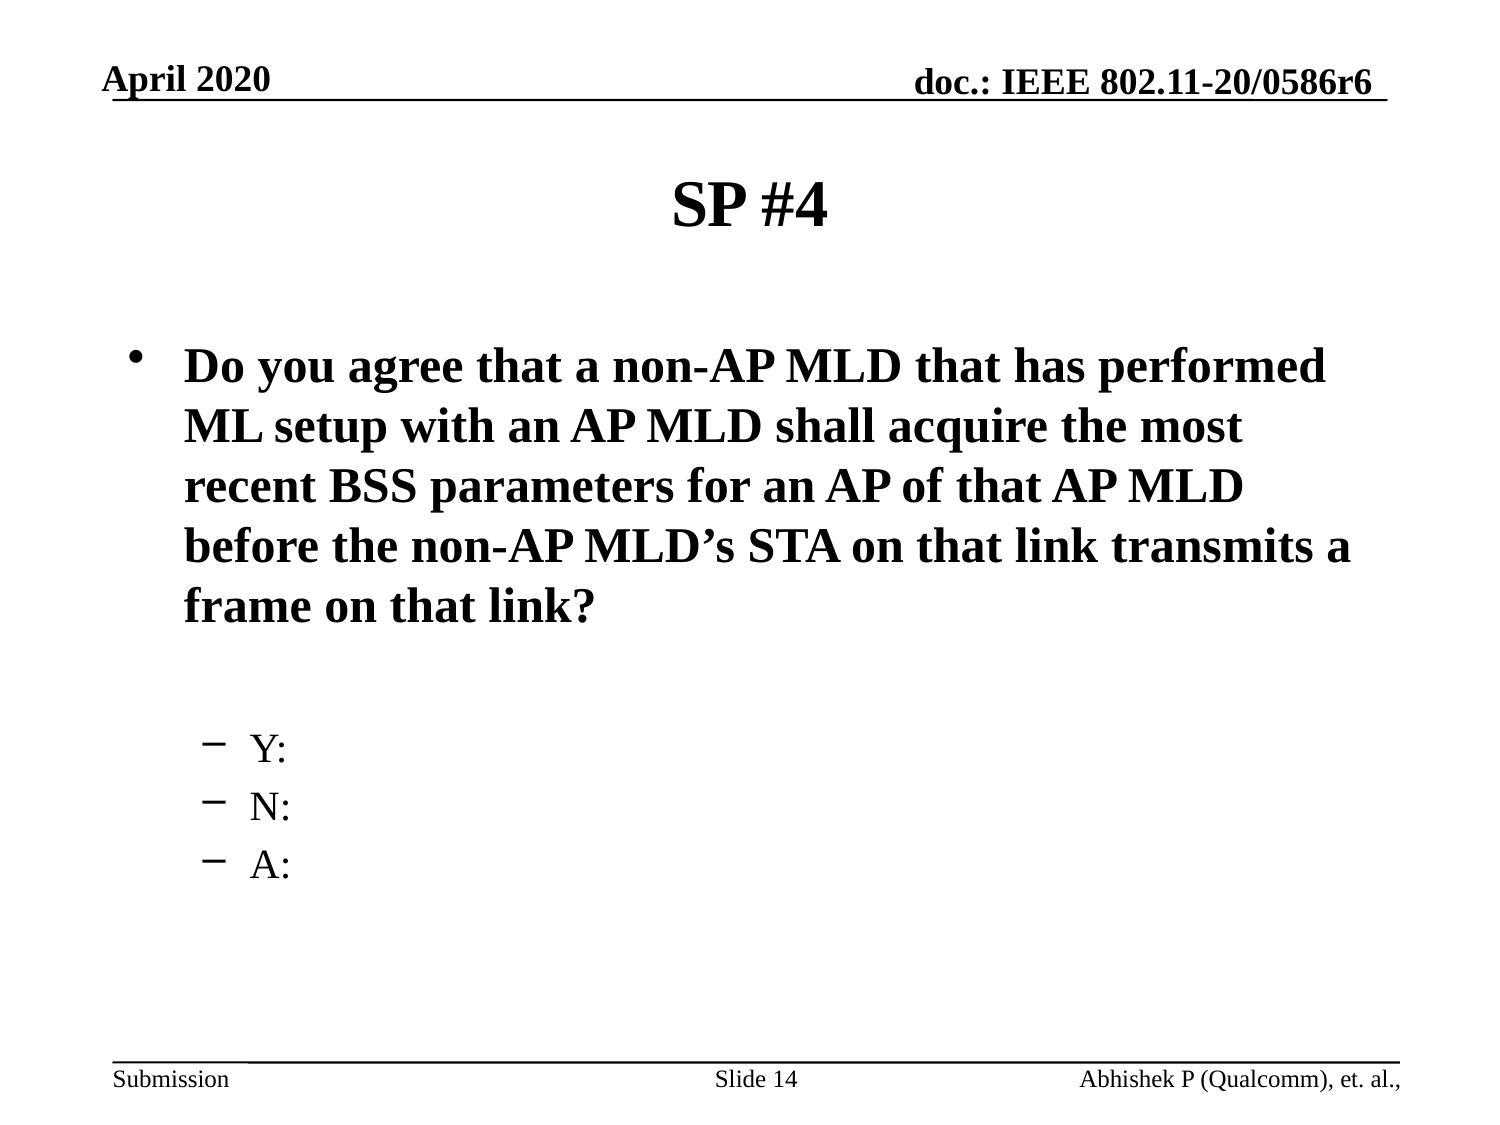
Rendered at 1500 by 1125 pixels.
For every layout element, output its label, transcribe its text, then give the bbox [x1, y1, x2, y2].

slide_number Slide 14 [712, 1061, 801, 1093]
title SP #4 [112, 112, 1388, 288]
footer Abhishek P (Qualcomm), et. al., [949, 1061, 1402, 1093]
list Do you agree that a non-AP MLD that has performed ML setup with an AP MLD shall acquire the most recent BSS parameters for an AP of that AP MLD before the non-AP MLD’s STA on that link transmits a frame on that link? Y: N: A: [112, 324, 1388, 1052]
